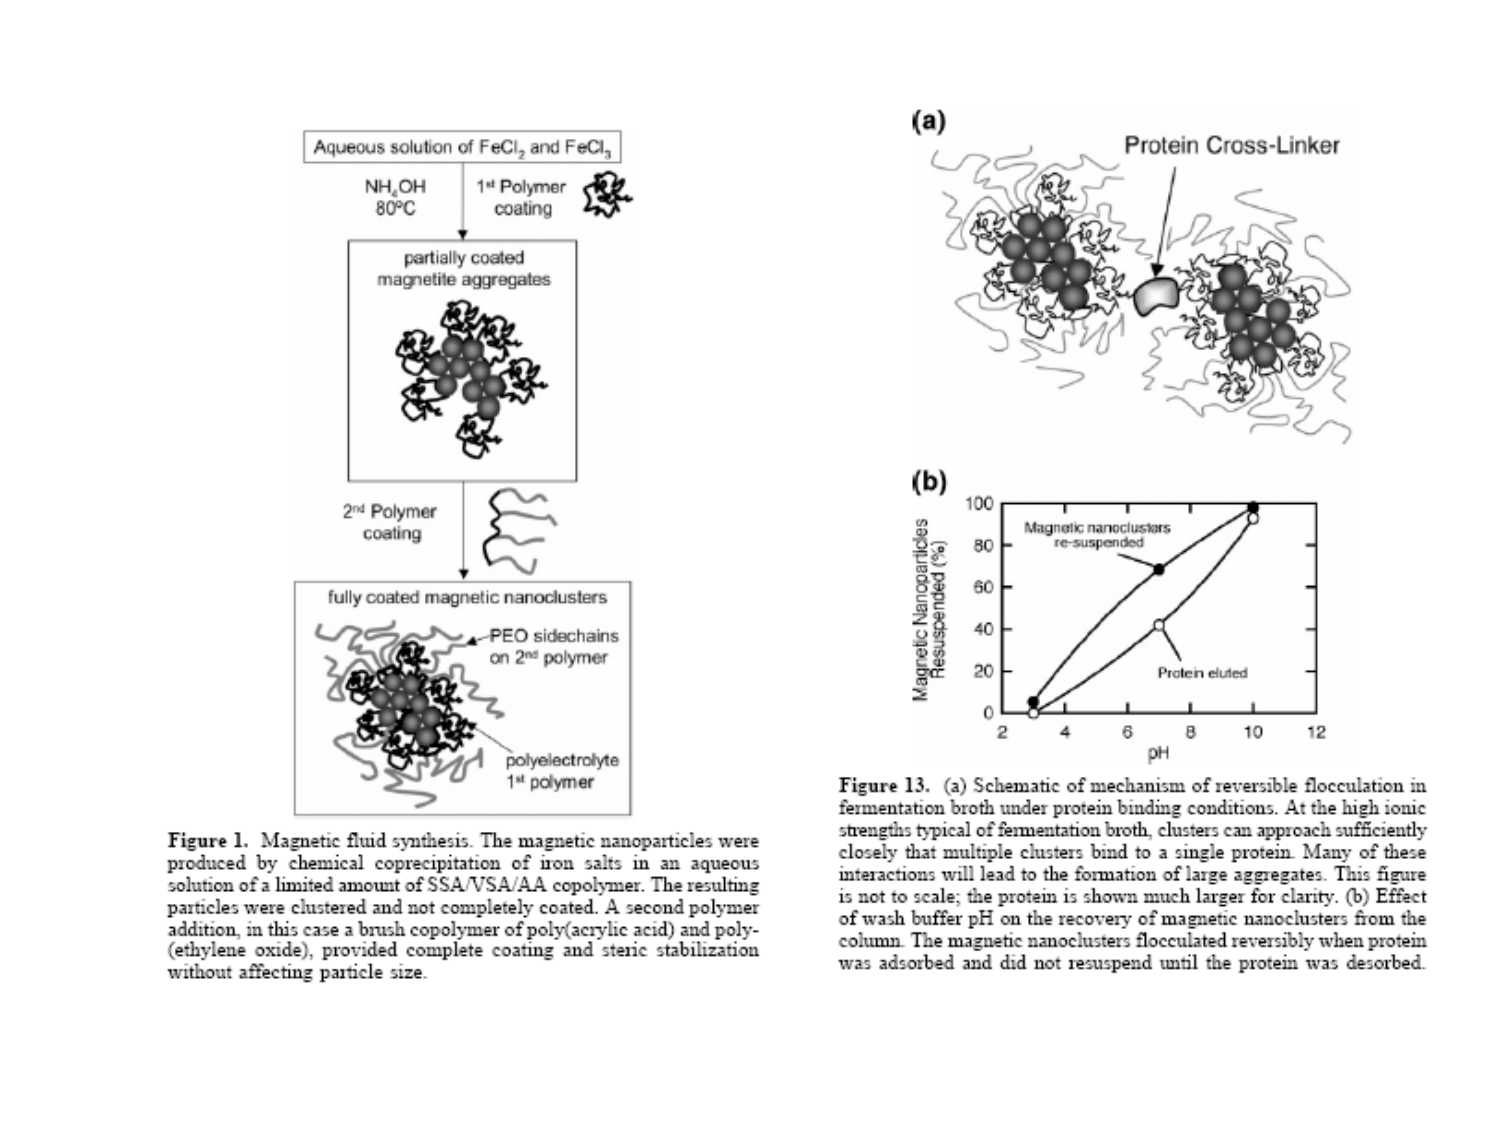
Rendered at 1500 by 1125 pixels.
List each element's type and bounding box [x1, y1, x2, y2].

picture [135, 89, 1468, 999]
